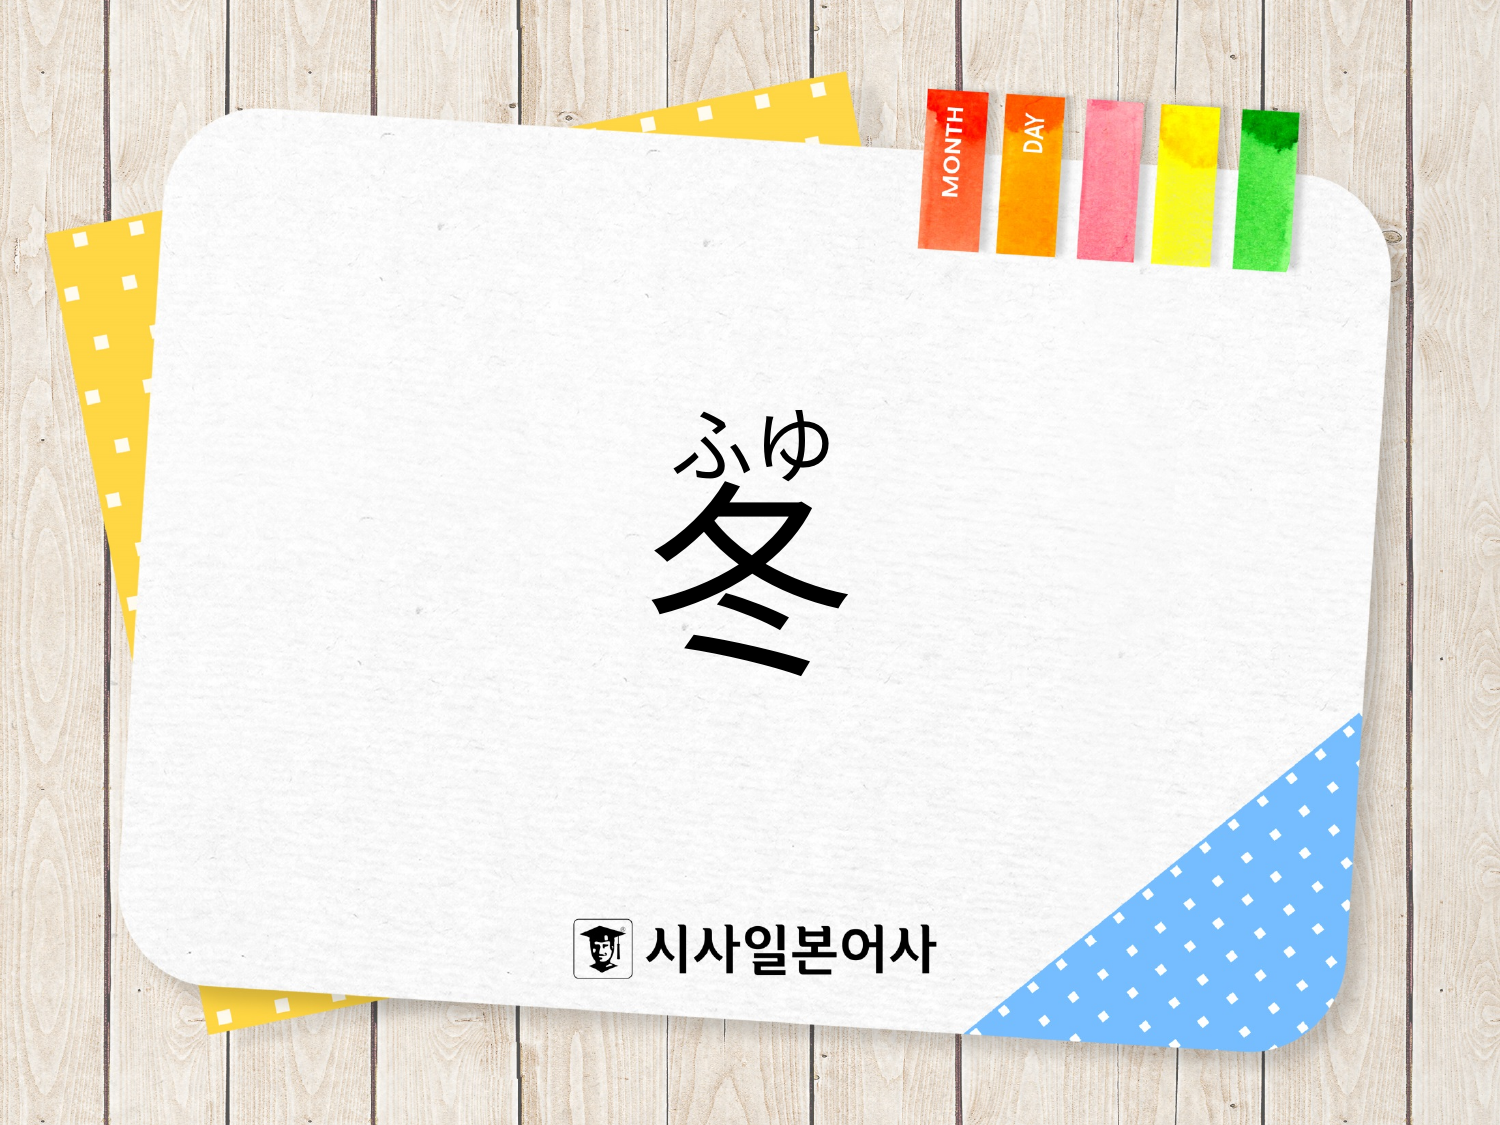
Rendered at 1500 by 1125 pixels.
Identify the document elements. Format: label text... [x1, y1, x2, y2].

text_box ふゆ [655, 385, 853, 501]
picture [0, 0, 1500, 1125]
title 冬 [75, 338, 1425, 811]
